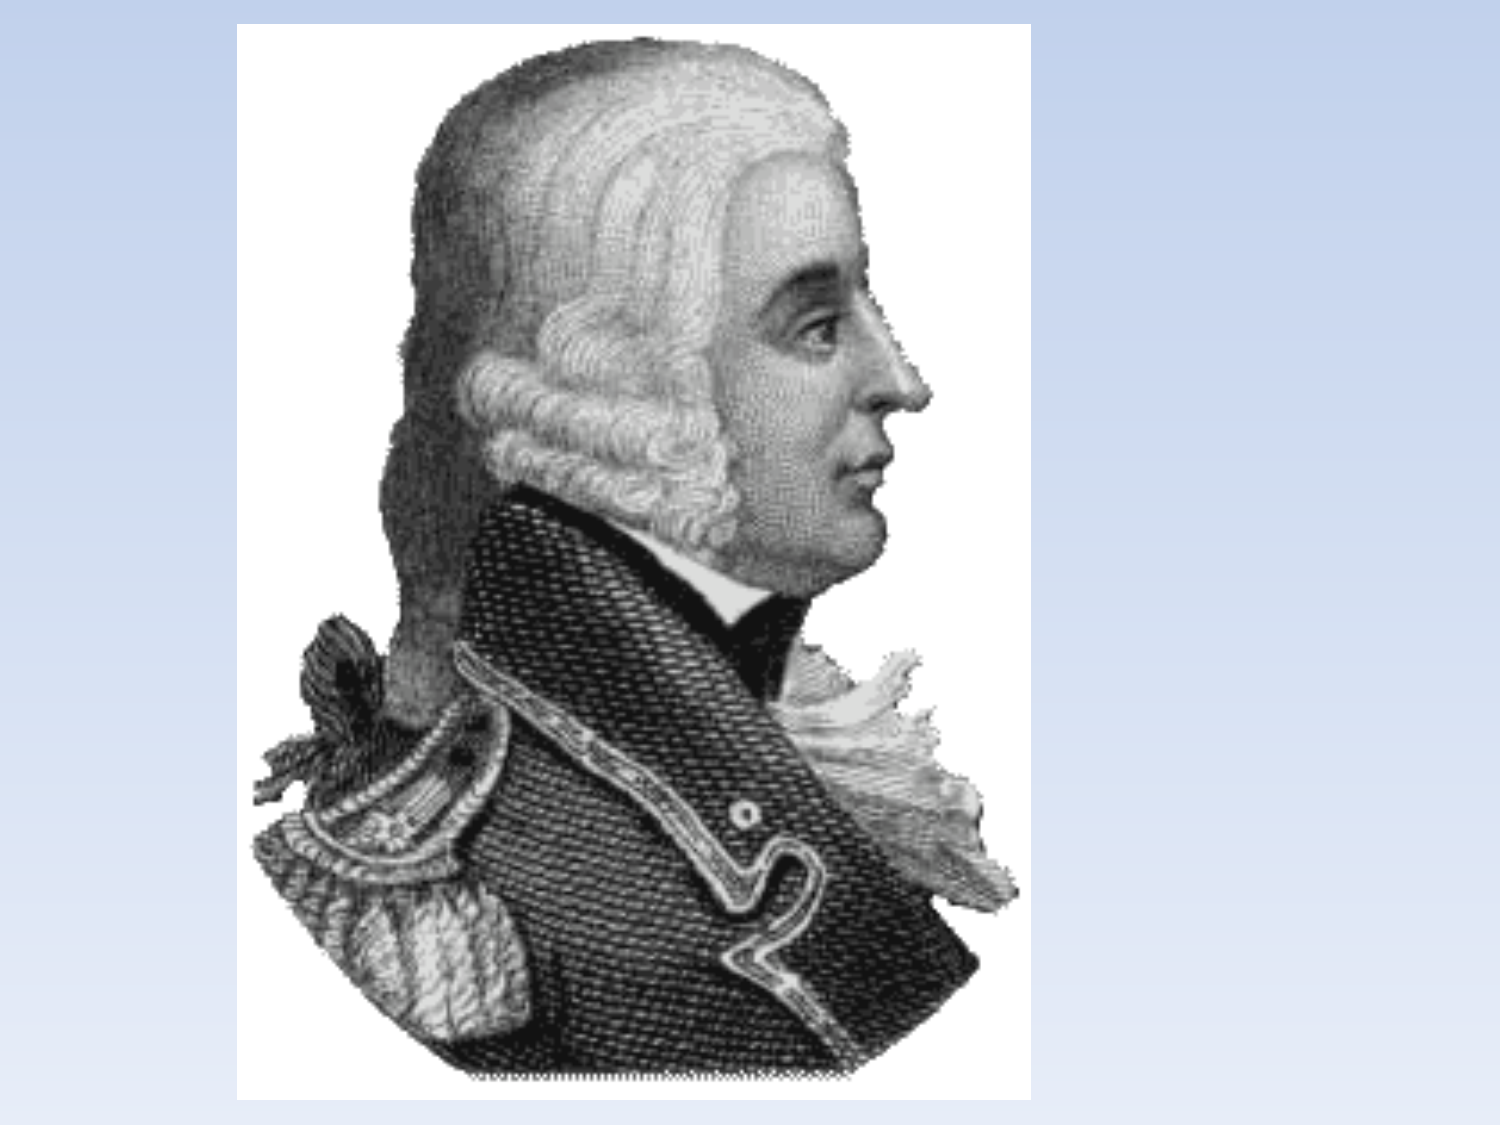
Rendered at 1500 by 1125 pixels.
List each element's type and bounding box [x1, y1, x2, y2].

picture [237, 24, 1031, 1101]
